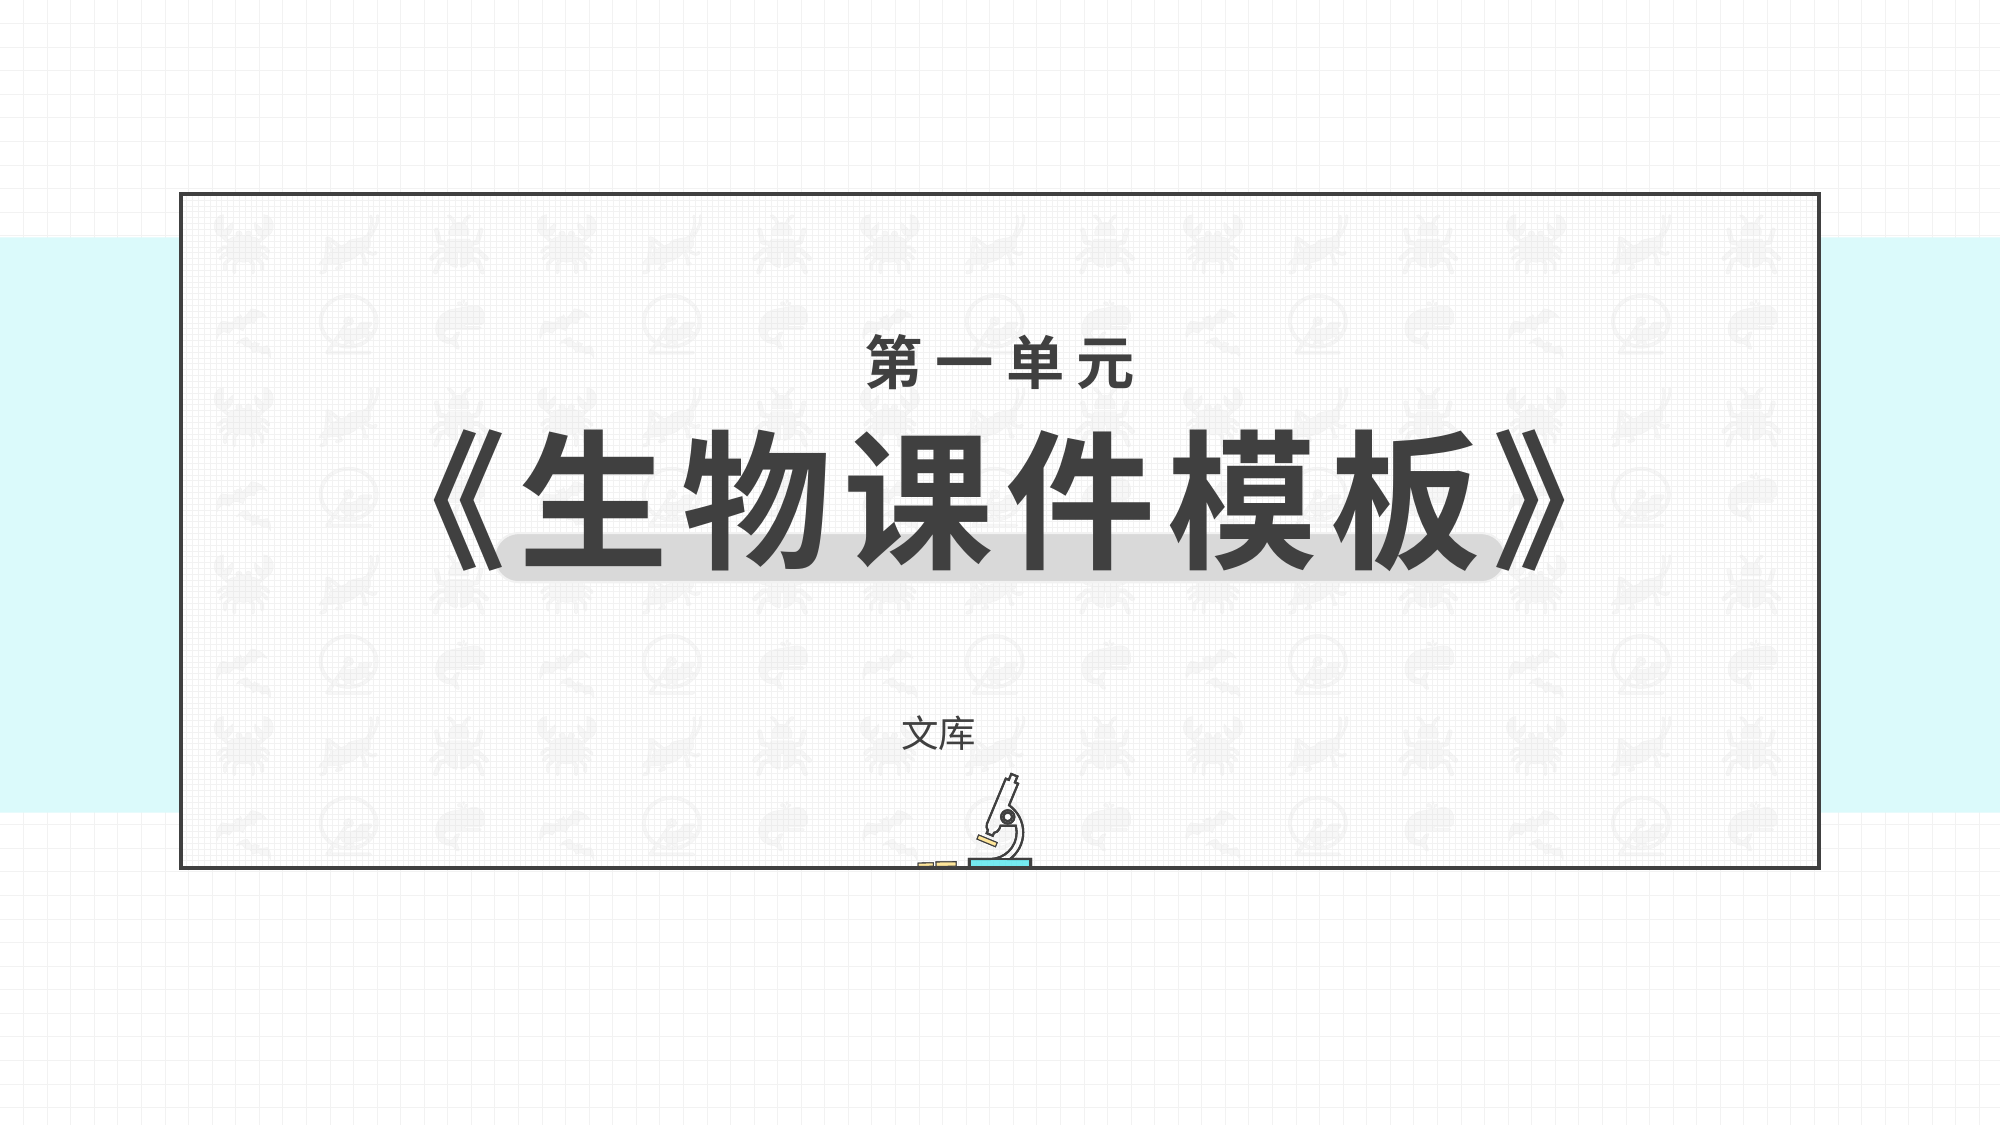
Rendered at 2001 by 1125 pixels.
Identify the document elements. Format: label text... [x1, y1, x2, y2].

list 文库 [886, 707, 993, 765]
list 《生物课件模板》 [328, 421, 1672, 785]
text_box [917, 773, 1031, 870]
list 第一单元 [841, 326, 1159, 406]
